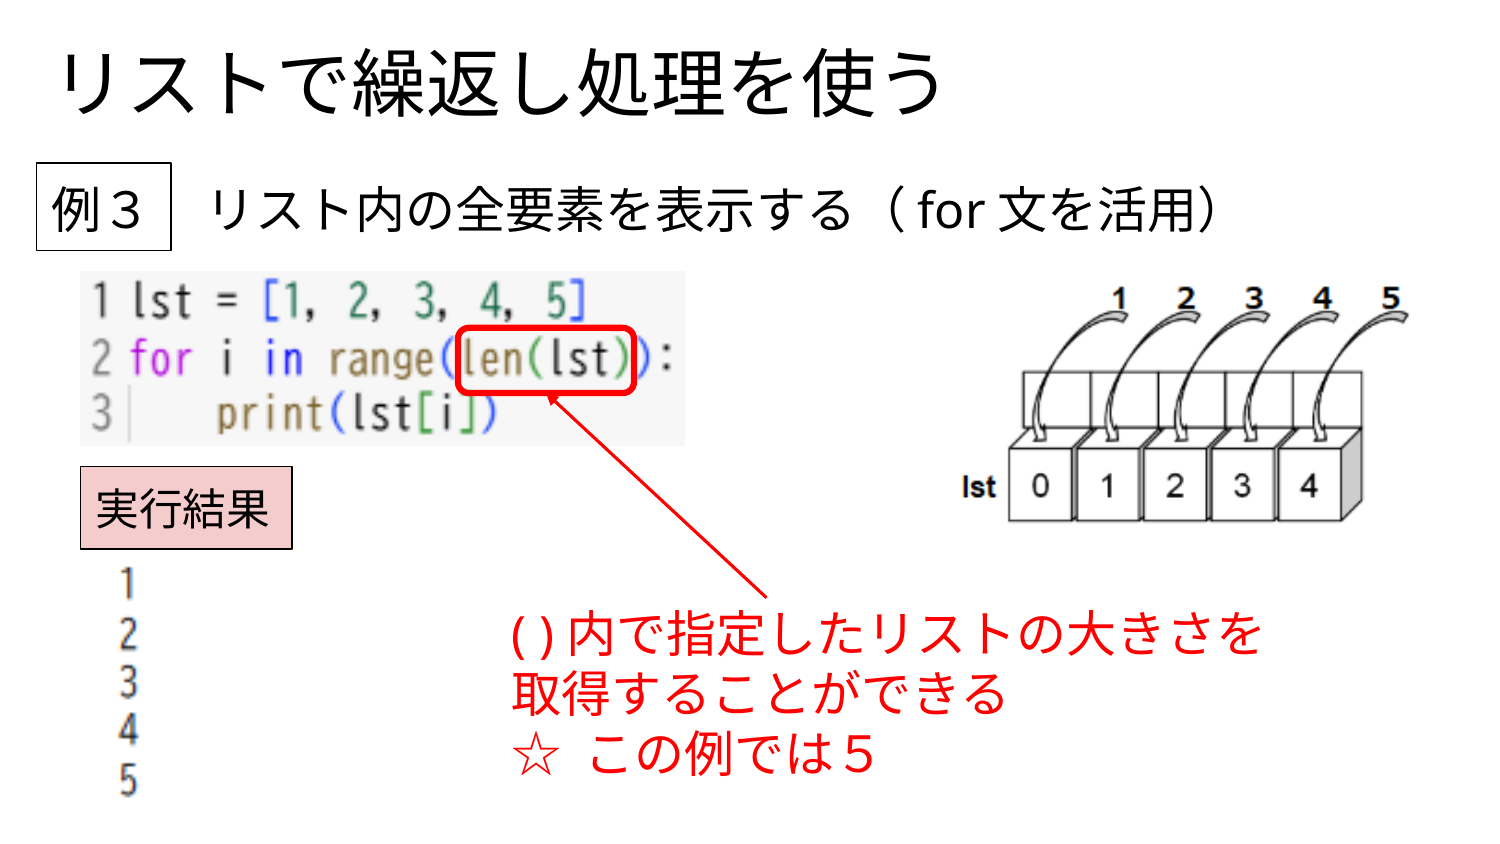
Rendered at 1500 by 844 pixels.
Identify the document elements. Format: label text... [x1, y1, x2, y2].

title リストで繰返し処理を使う [36, 21, 1435, 131]
picture [80, 271, 685, 446]
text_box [545, 392, 767, 599]
picture [94, 557, 162, 813]
text_box ( )内で指定したリストの大きさを 取得することができる ☆ この例では５ [496, 587, 1297, 792]
picture [956, 278, 1418, 534]
text_box 例３ [36, 163, 172, 251]
text_box 実行結果 [80, 466, 293, 549]
text_box リスト内の全要素を表示する（for文を活用） [190, 163, 1435, 254]
